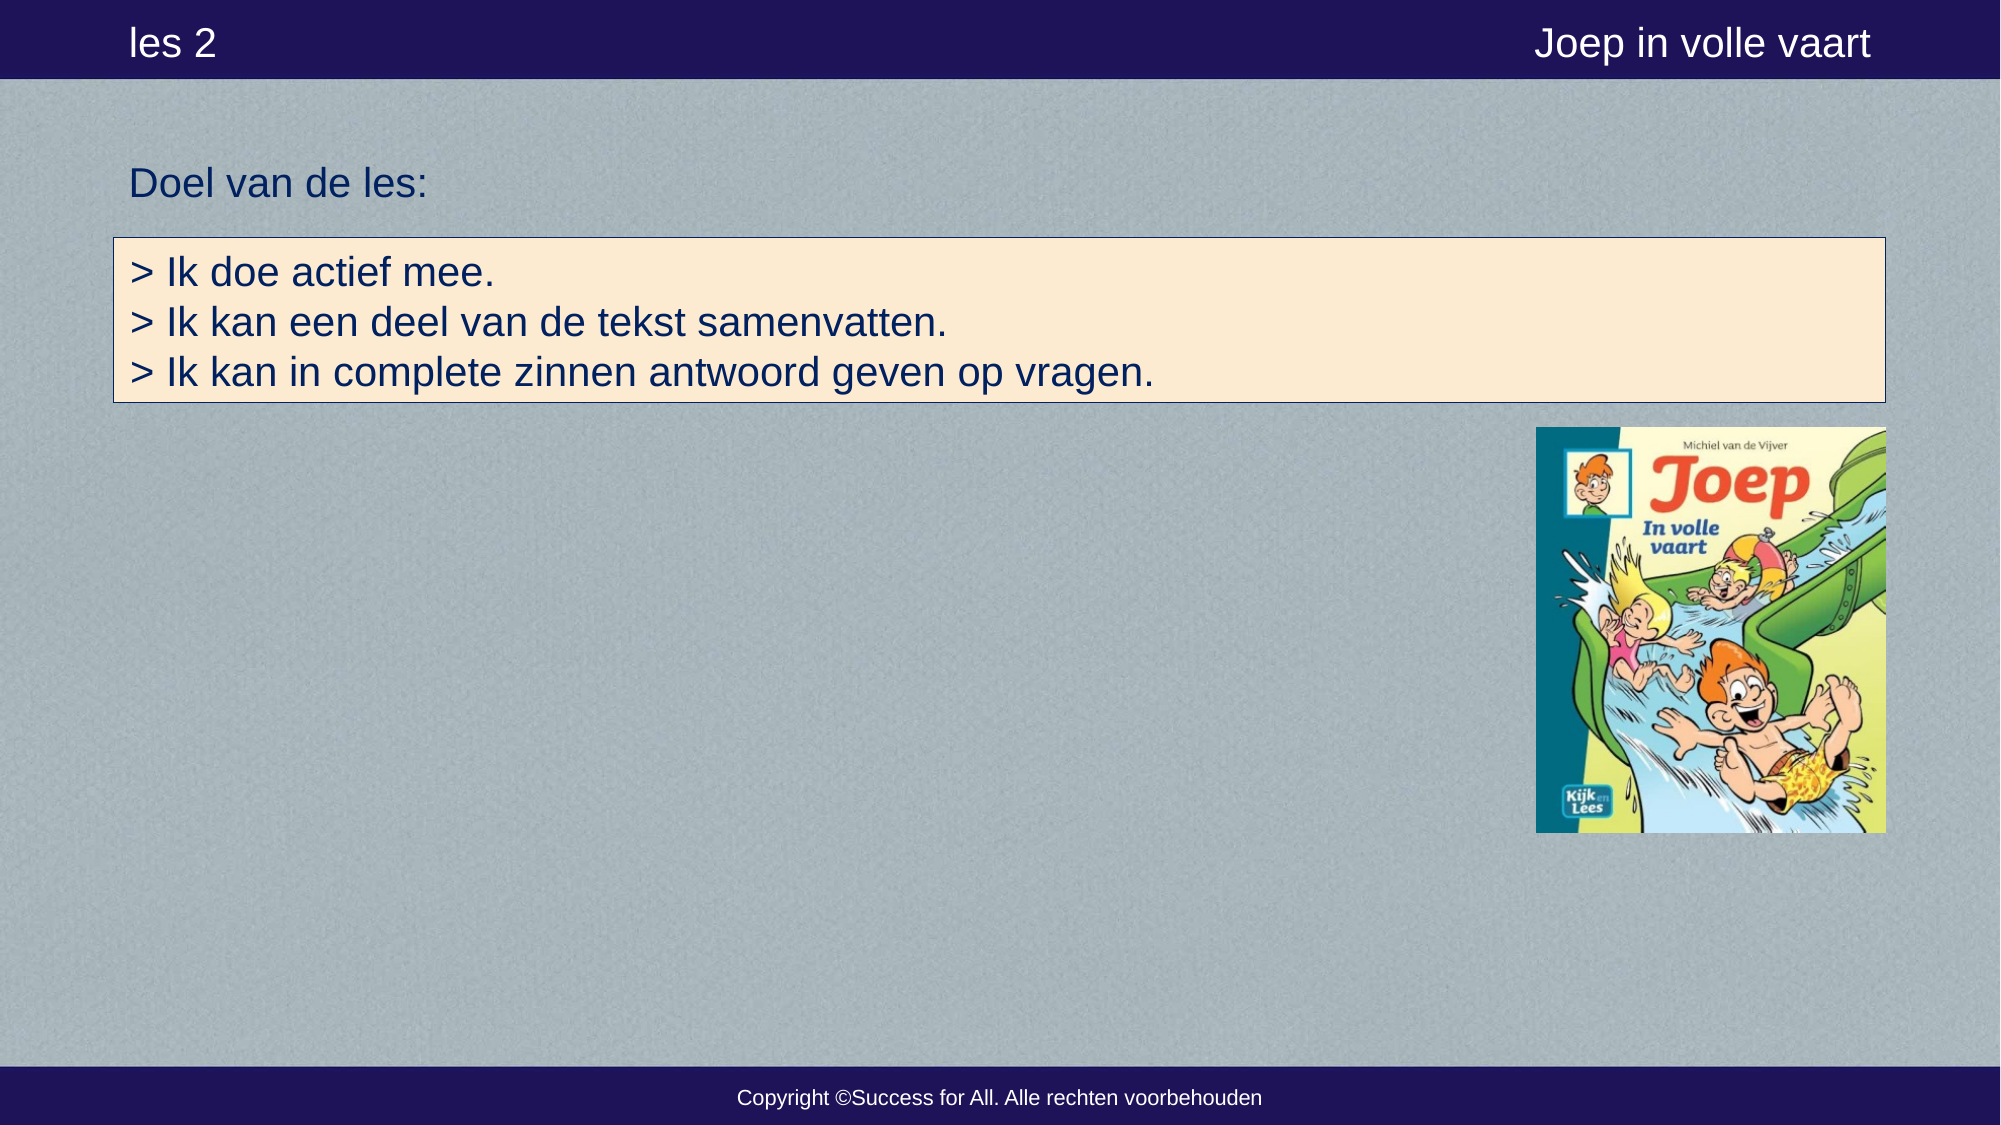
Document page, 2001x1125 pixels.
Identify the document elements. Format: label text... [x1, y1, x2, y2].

picture [0, 0, 2001, 1125]
text_box > Ik doe actief mee. > Ik kan een deel van de tekst samenvatten. > Ik kan in complete zinnen antwoord geven op vragen. [113, 237, 1886, 403]
text_box Doel van de les: [113, 148, 1635, 214]
text_box les 2 [114, 8, 354, 73]
text_box Copyright ©Success for All. Alle rechten voorbehouden [0, 1076, 2000, 1125]
text_box Joep in volle vaart [999, 8, 1886, 73]
